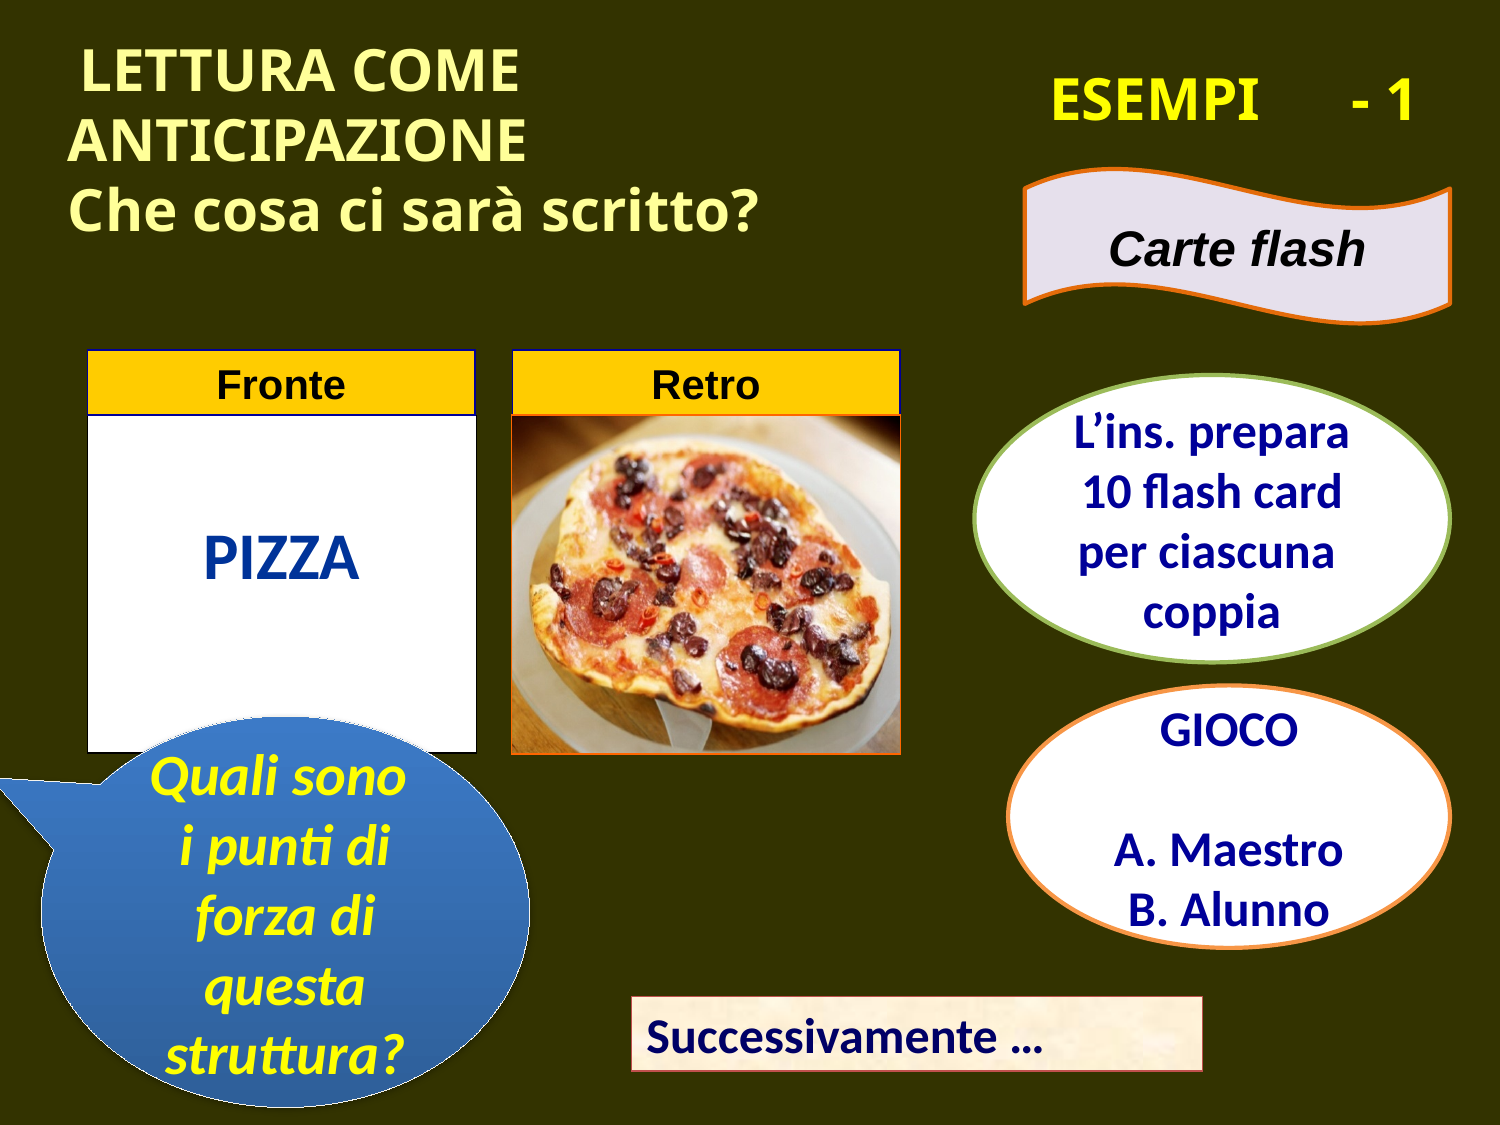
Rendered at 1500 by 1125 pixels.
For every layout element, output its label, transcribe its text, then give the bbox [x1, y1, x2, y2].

text_box Successivamente … [631, 996, 1203, 1072]
text_box PIZZA [87, 415, 477, 754]
text_box Fronte [87, 350, 475, 415]
text_box L’ins. prepara 10 flash card per ciascuna coppia [972, 372, 1453, 665]
text_box Retro [512, 350, 900, 414]
title ESEMPI - 1 [887, 62, 1435, 132]
text_box Carte flash [1022, 166, 1453, 326]
text_box LETTURA COME ANTICIPAZIONE Che cosa ci sarà scritto? [53, 26, 900, 321]
picture [512, 415, 901, 754]
text_box GIOCO A. Maestro B. Alunno [1005, 683, 1453, 950]
text_box Quali sono i punti di forza di questa struttura? [0, 716, 530, 1108]
